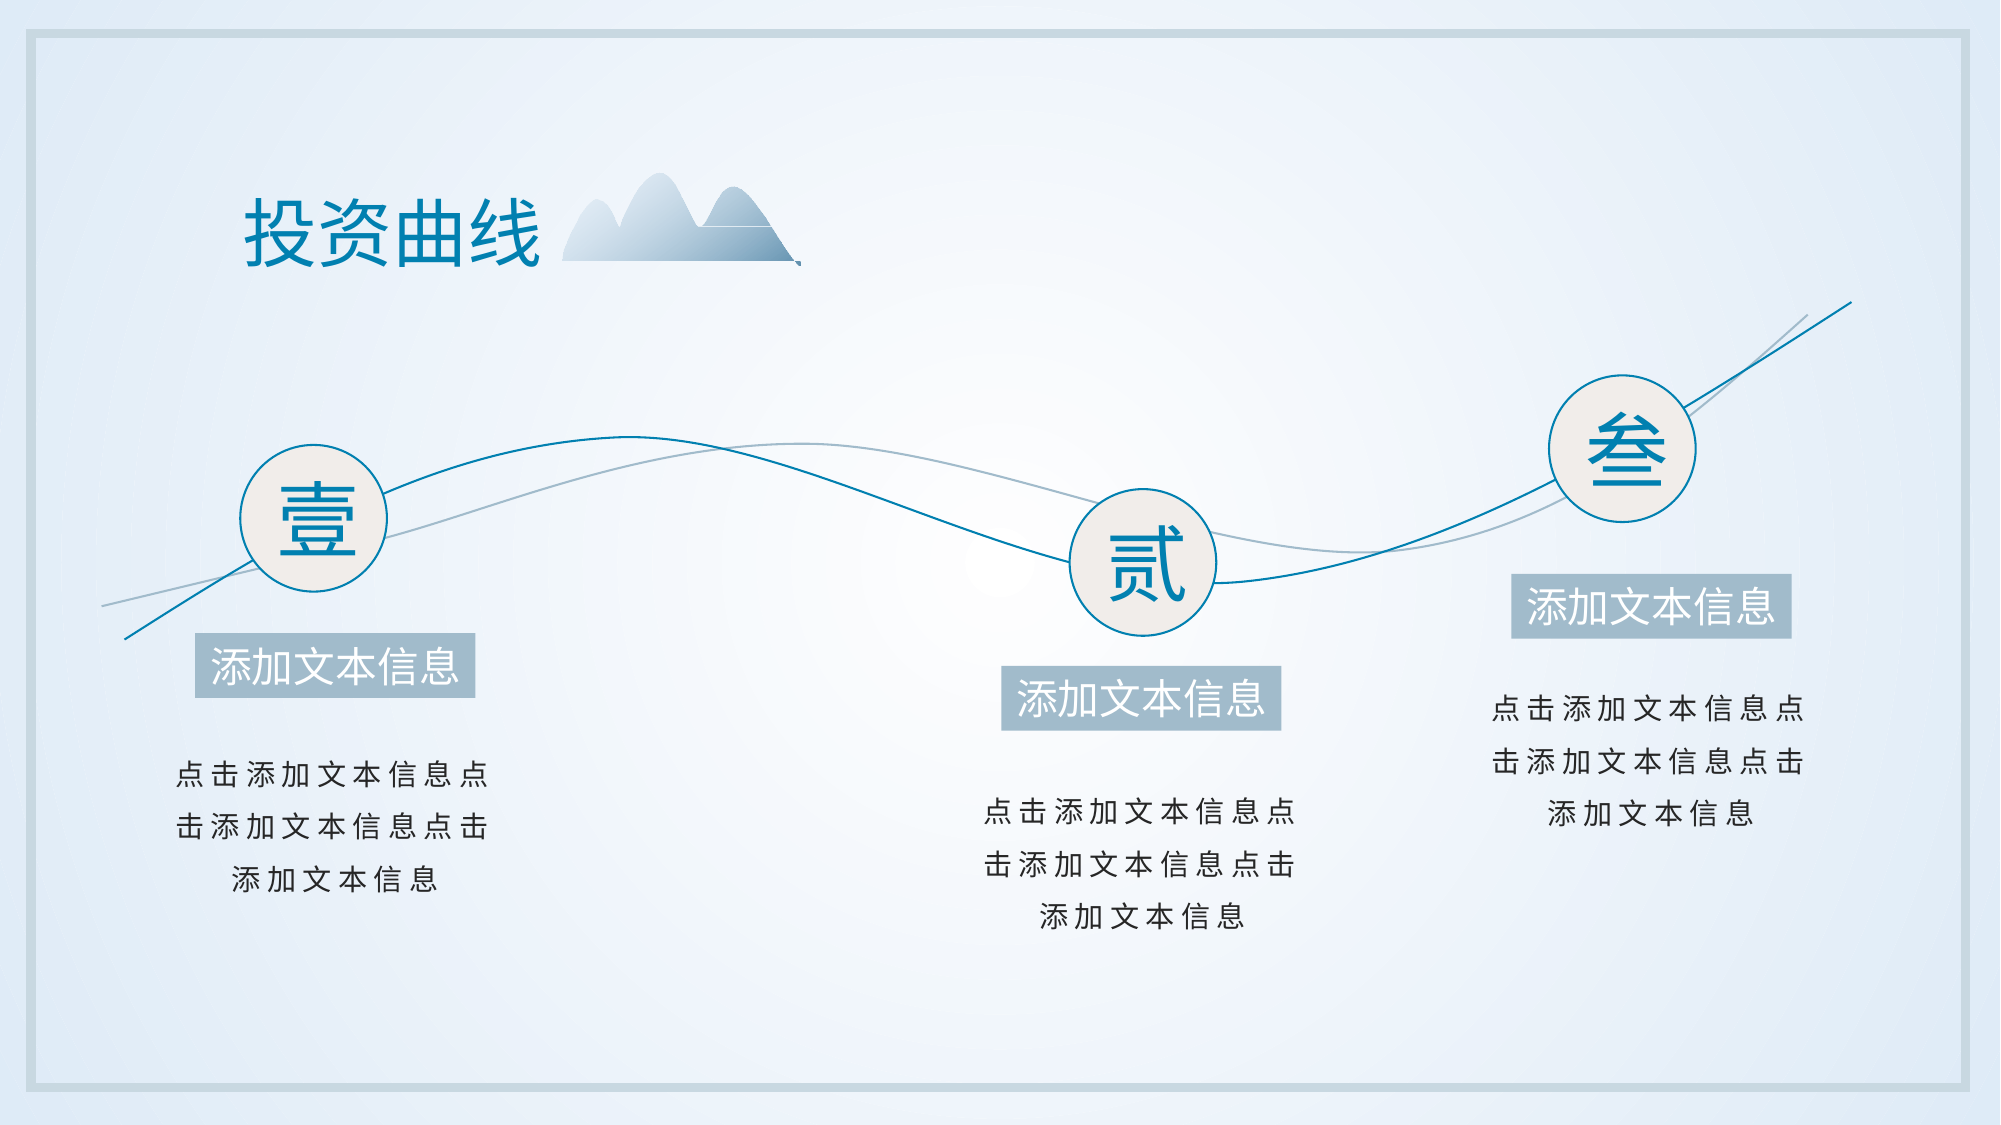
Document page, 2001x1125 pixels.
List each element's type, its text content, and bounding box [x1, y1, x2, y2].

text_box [101, 302, 1852, 640]
text_box 投资曲线 [228, 179, 608, 284]
text_box 添加文本信息 [1001, 665, 1282, 731]
text_box [30, 33, 1966, 1089]
text_box 点击添加文本信息点击添加文本信息点击添加文本信息 [148, 731, 523, 904]
text_box 添加文本信息 [195, 640, 476, 698]
text_box 点击添加文本信息点击添加文本信息点击添加文本信息 [955, 768, 1330, 941]
text_box 点击添加文本信息点击添加文本信息点击添加文本信息 [1464, 665, 1839, 838]
text_box [562, 172, 801, 266]
